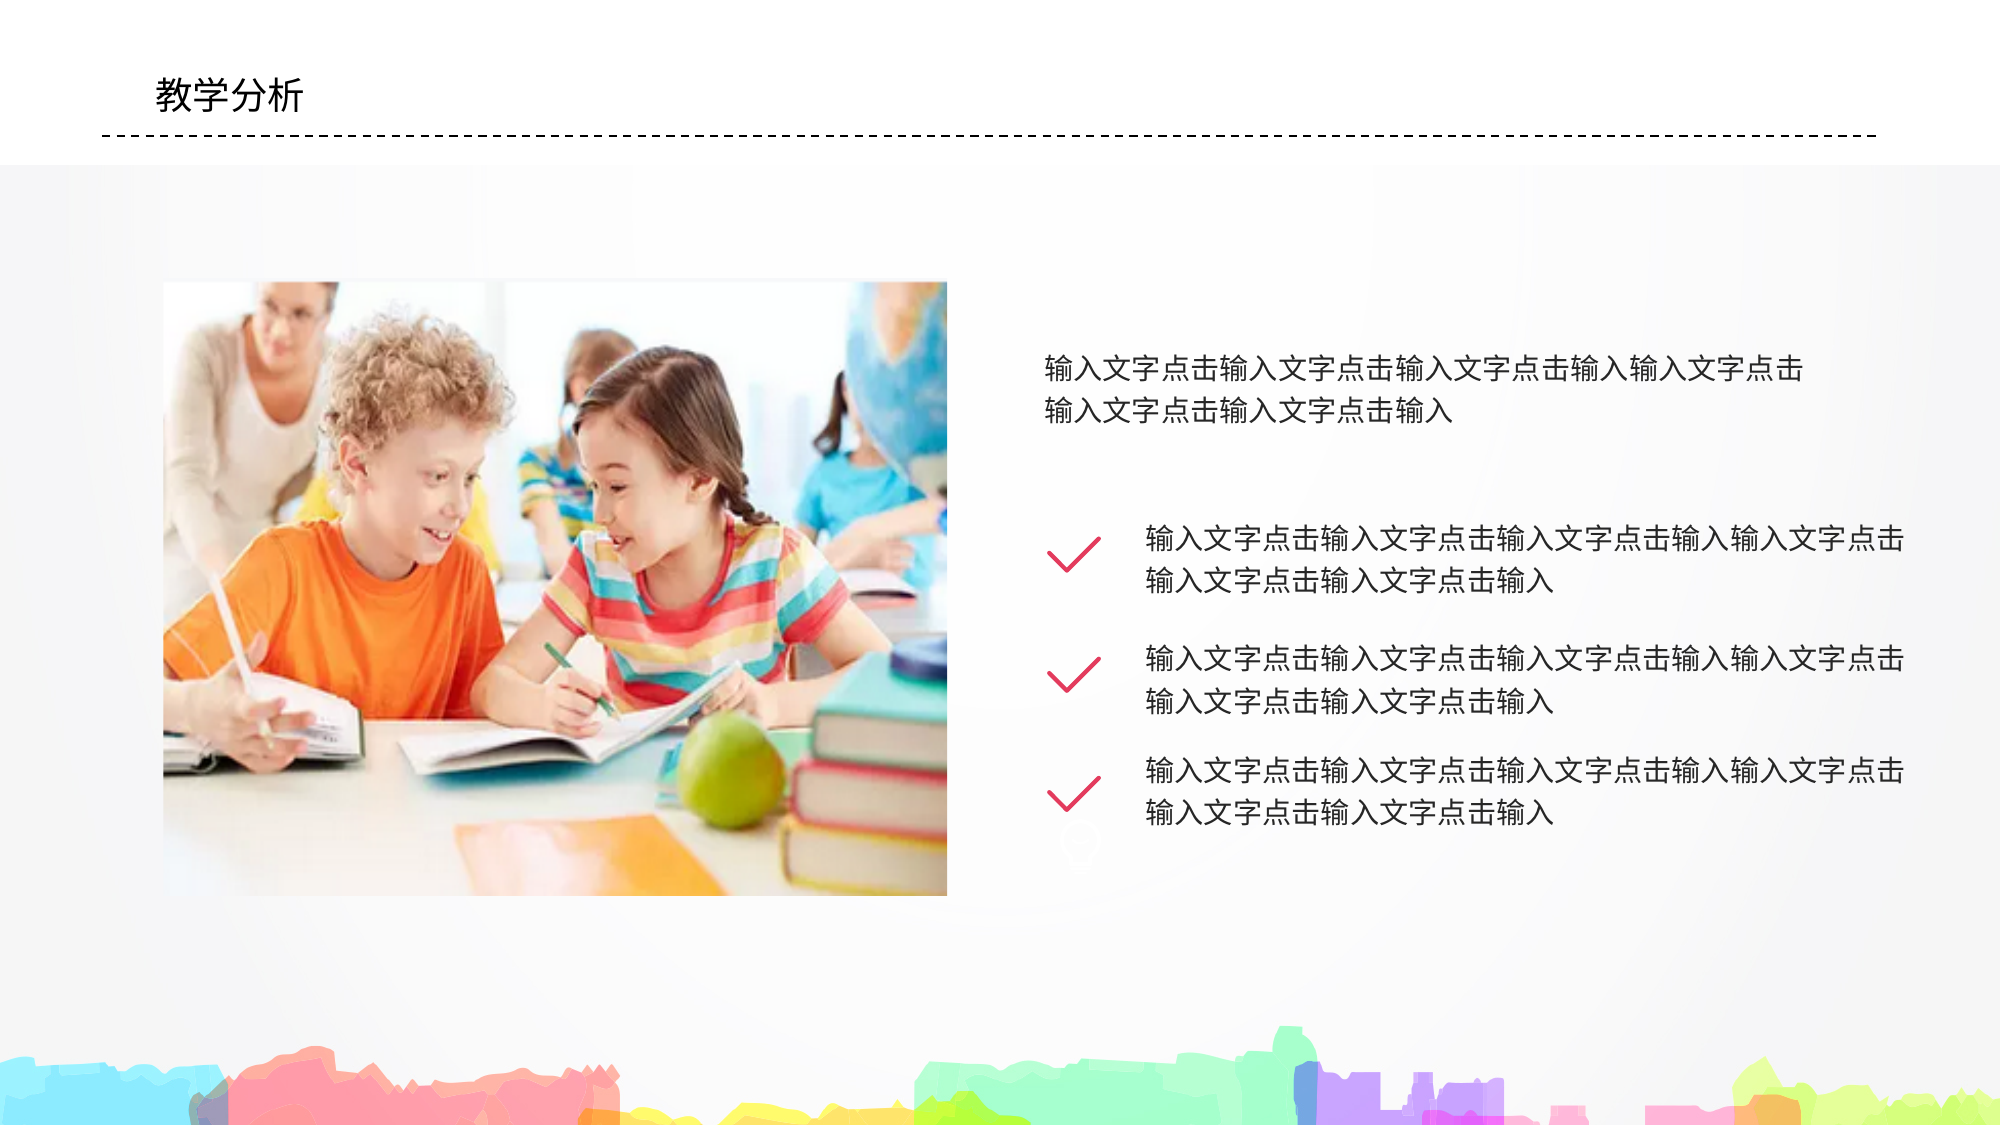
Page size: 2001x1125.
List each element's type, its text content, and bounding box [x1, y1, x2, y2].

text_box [163, 278, 1929, 897]
text_box 教学分析 [140, 64, 321, 125]
picture [0, 0, 2000, 1125]
